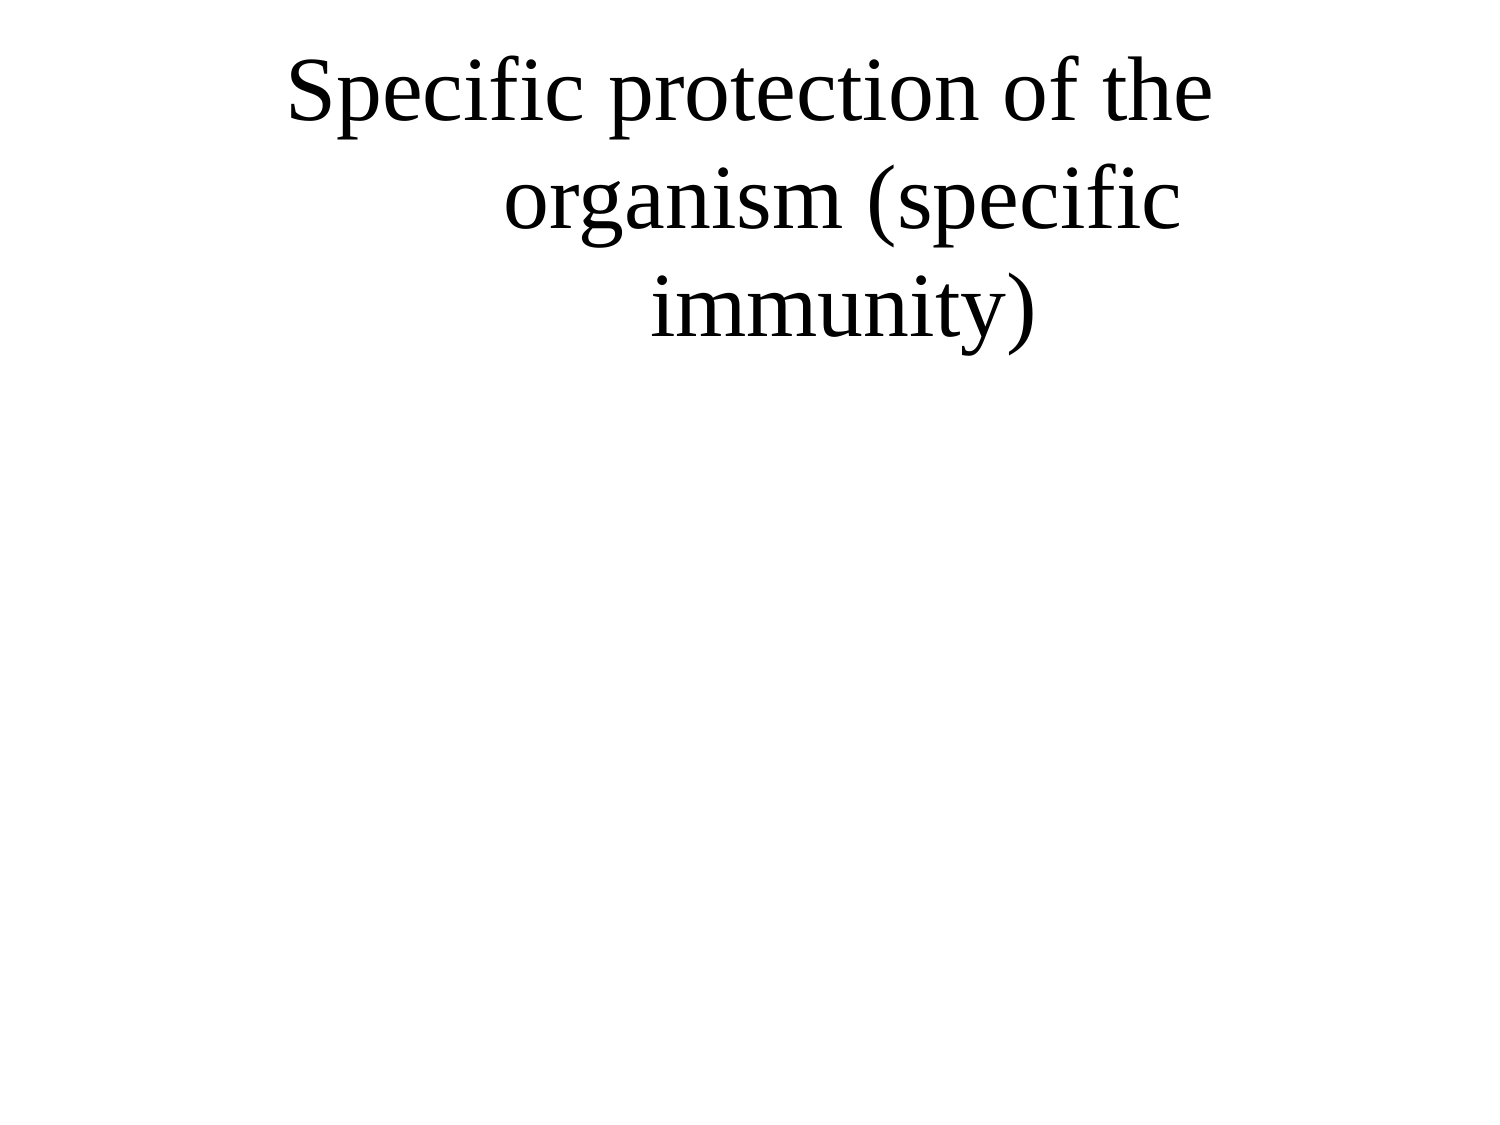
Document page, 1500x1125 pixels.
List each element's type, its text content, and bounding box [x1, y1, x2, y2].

title Specific protection of the organism (specific immunity) [118, 30, 1382, 356]
